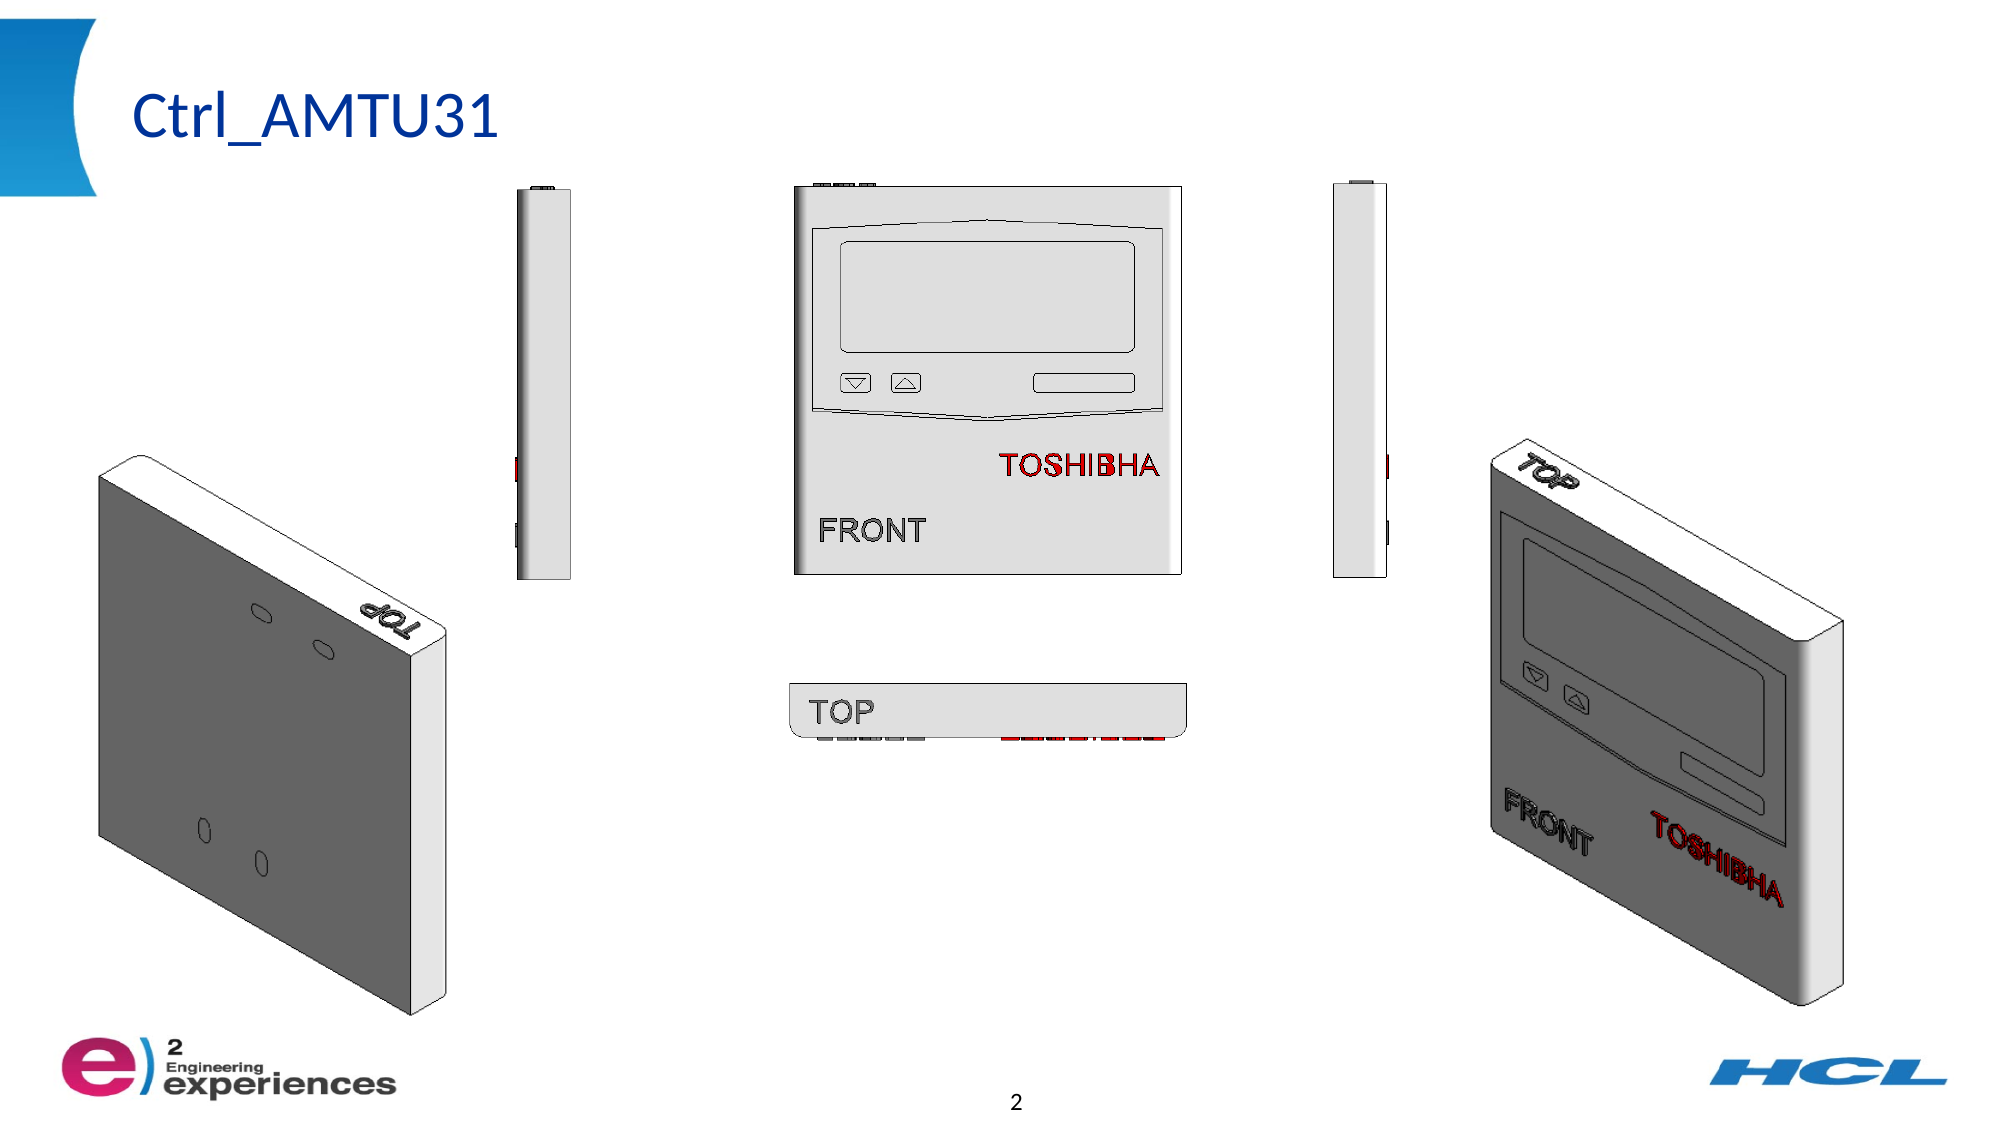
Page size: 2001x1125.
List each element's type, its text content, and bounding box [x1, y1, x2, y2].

text_box Ctrl_AMTU31 [117, 63, 516, 159]
picture [0, 0, 2000, 1125]
